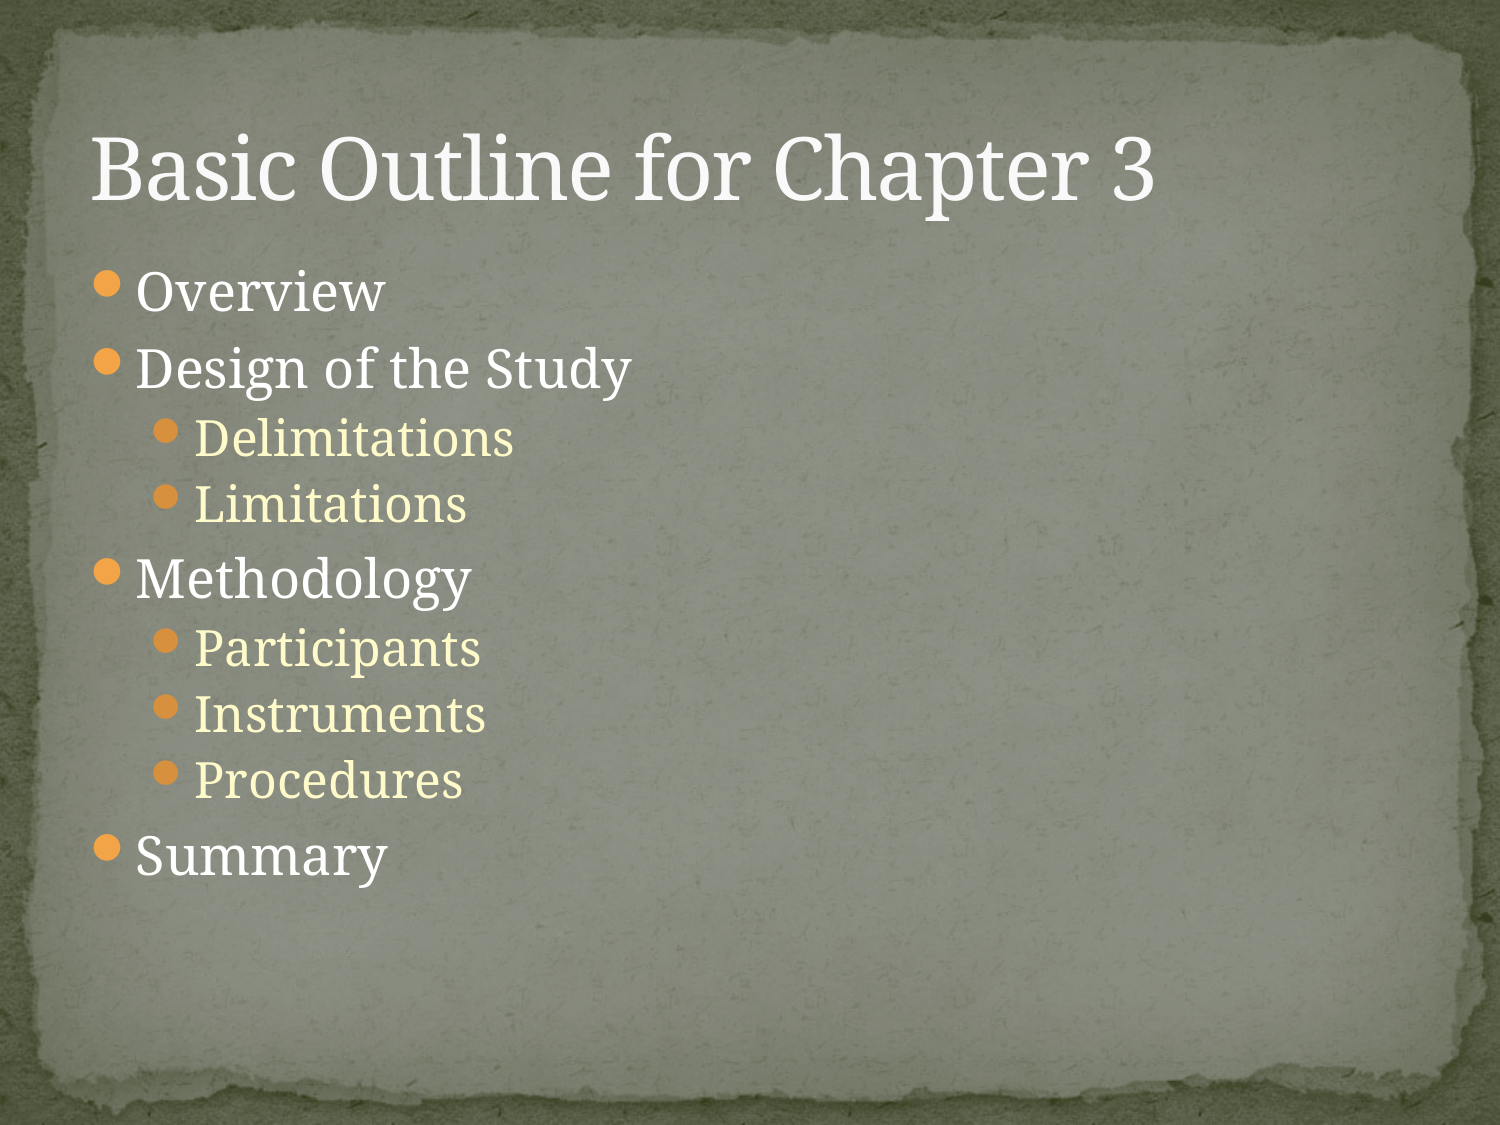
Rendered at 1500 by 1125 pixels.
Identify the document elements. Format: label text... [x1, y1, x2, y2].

list Overview Design of the Study Delimitations Limitations Methodology Participants Instruments Procedures Summary [75, 249, 1425, 1000]
title Basic Outline for Chapter 3 [74, 24, 1425, 225]
